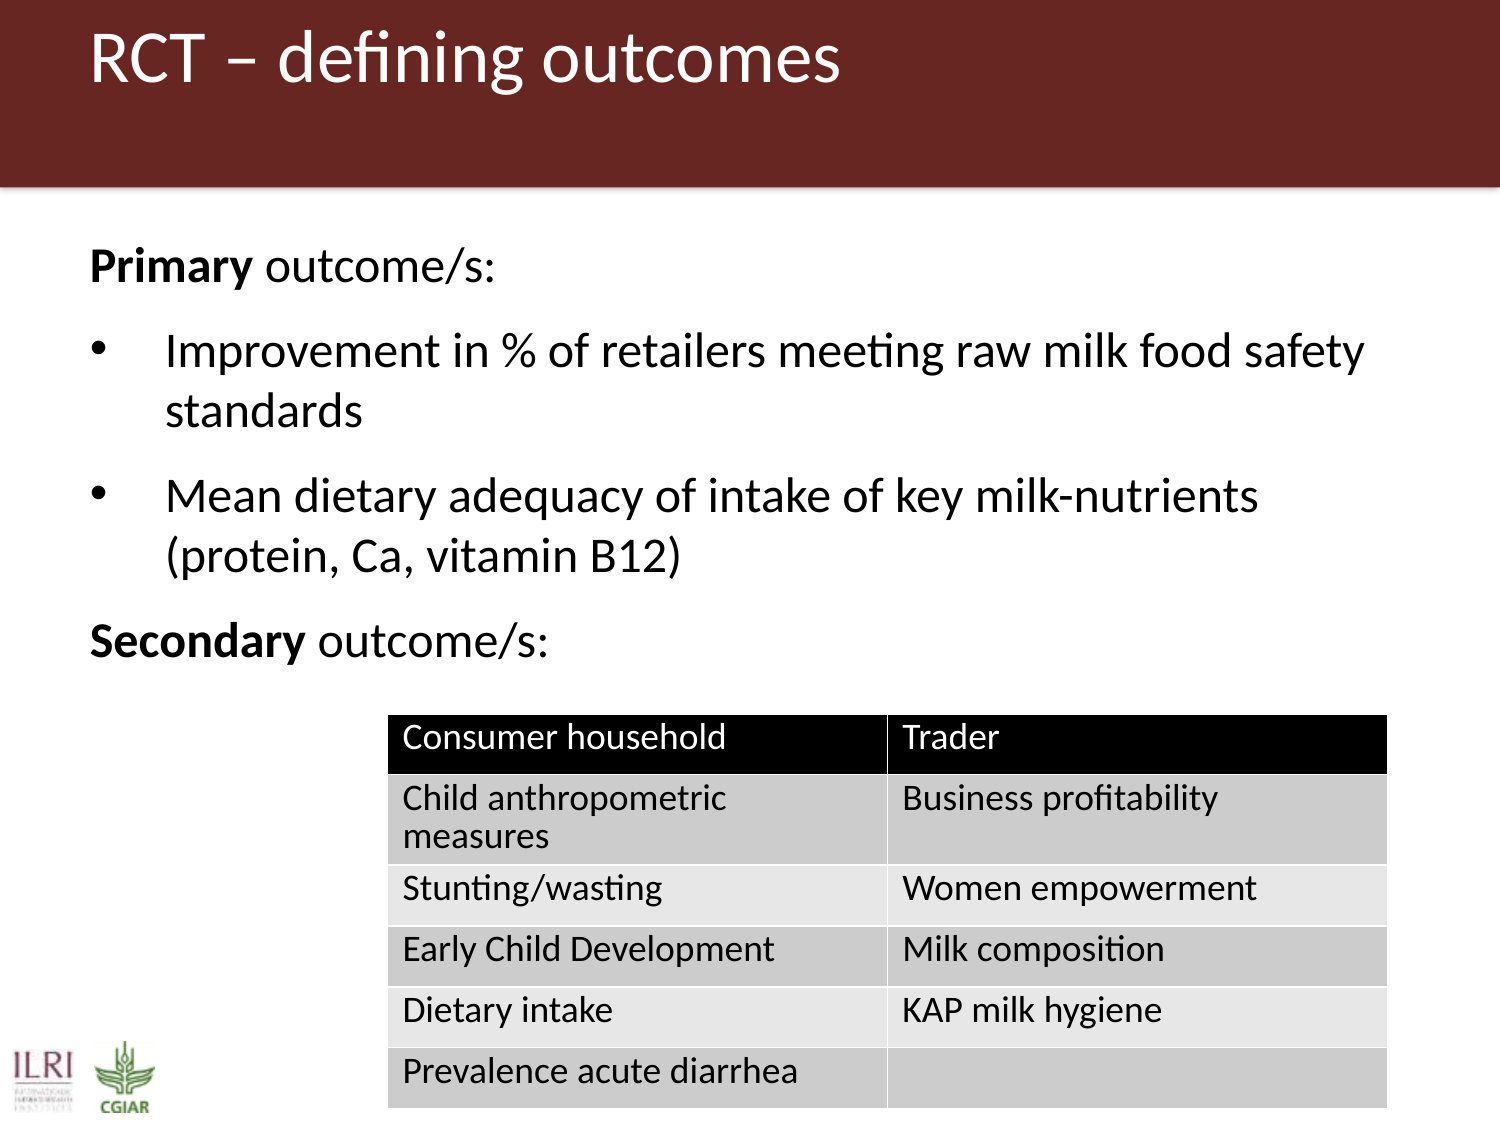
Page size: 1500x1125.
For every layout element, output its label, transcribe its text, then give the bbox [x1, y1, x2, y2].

title RCT – defining outcomes [75, 0, 1425, 188]
picture [12, 1049, 74, 1113]
list Primary outcome/s: Improvement in % of retailers meeting raw milk food safety standards Mean dietary adequacy of intake of key milk-nutrients (protein, Ca, vitamin B12) Secondary outcome/s: [75, 224, 1425, 688]
table_header Trader [888, 715, 1387, 774]
table_cell Milk composition [888, 927, 1387, 986]
table_cell KAP milk hygiene [888, 988, 1387, 1047]
table_cell Early Child Development [388, 927, 887, 986]
picture [94, 1041, 155, 1113]
table_header Consumer household [388, 715, 887, 774]
table_cell Prevalence acute diarrhea [388, 1048, 887, 1108]
table_cell Business profitability [888, 775, 1387, 864]
table_cell Women empowerment [888, 866, 1387, 925]
table_cell Dietary intake [388, 988, 887, 1047]
table_cell Child anthropometric measures [388, 775, 887, 864]
table_cell Stunting/wasting [388, 866, 887, 925]
table_cell [888, 1048, 1387, 1108]
